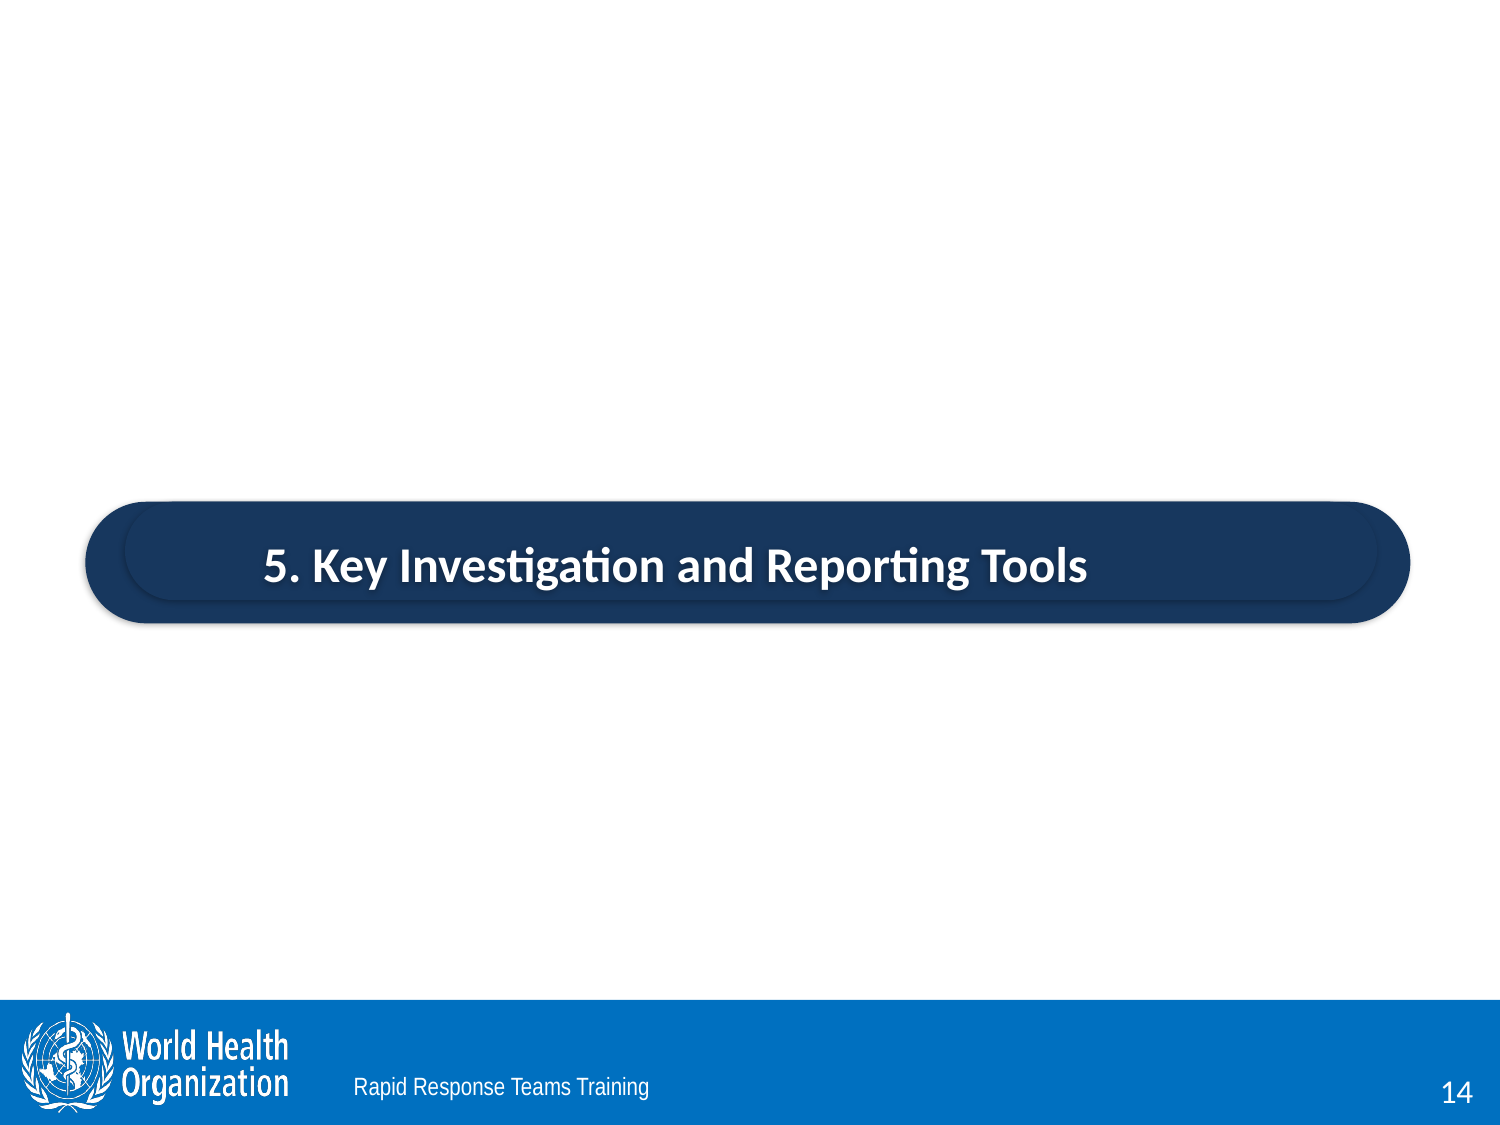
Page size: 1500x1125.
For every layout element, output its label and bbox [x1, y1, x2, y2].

text_box [85, 501, 1411, 624]
picture [21, 1012, 288, 1113]
